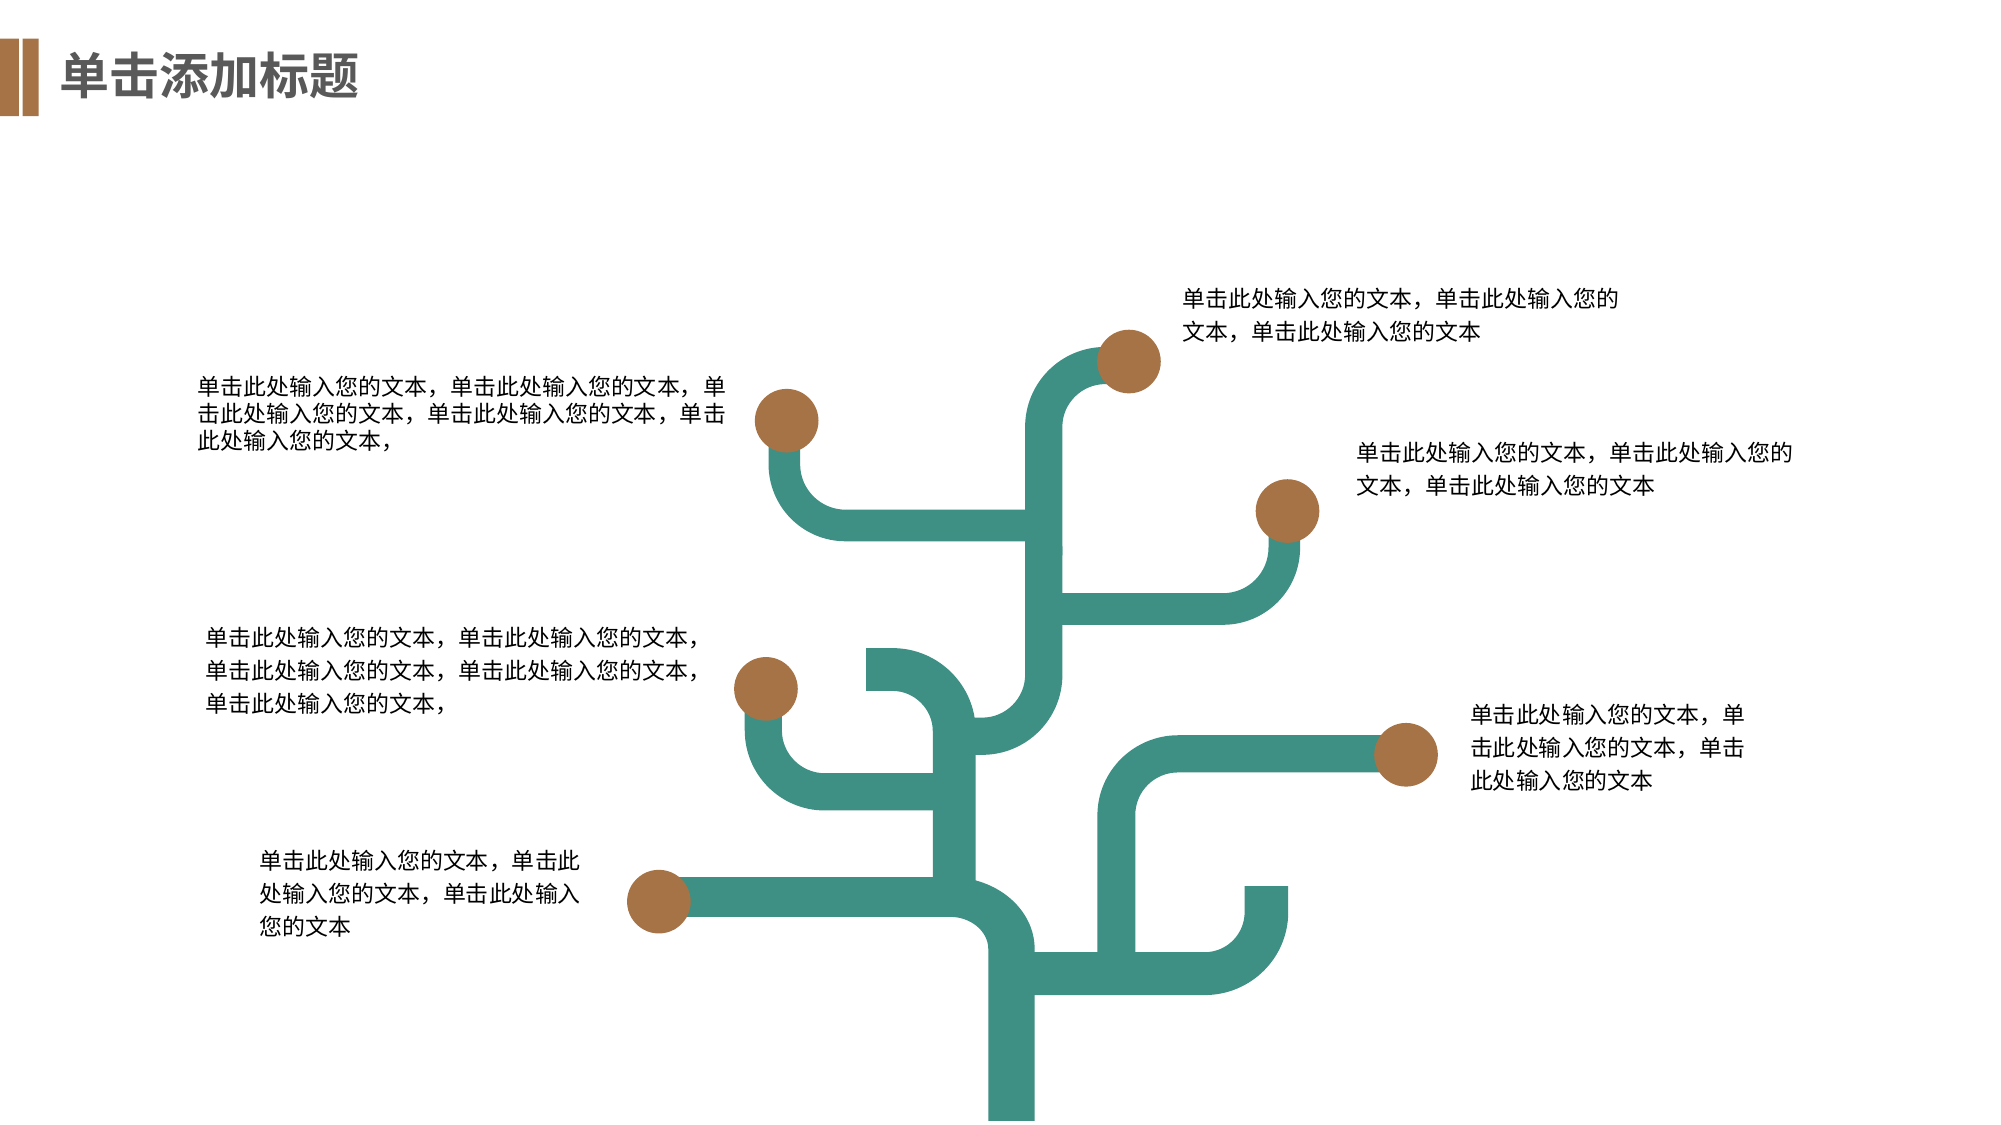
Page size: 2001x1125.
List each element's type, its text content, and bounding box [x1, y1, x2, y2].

text_box [1255, 479, 1320, 543]
text_box [866, 648, 976, 902]
text_box [768, 448, 1025, 542]
text_box 单击此处输入您的文本，单击此处输入您的文本，单击此处输入您的文本，单击此处输入您的文本，单击此处输入您的文本， [186, 366, 743, 460]
text_box [956, 556, 1063, 755]
text_box [1063, 537, 1301, 625]
text_box 单击此处输入您的文本，单击此处输入您的文本，单击此处输入您的文本 [247, 835, 616, 946]
text_box [22, 38, 40, 117]
text_box [754, 388, 819, 453]
text_box [681, 877, 1035, 1121]
text_box [1025, 347, 1106, 556]
text_box [1097, 735, 1380, 982]
text_box 单击添加标题 [44, 37, 540, 113]
text_box [734, 657, 798, 721]
text_box 单击此处输入您的文本，单击此处输入您的文本，单击此处输入您的文本 [1171, 273, 1641, 351]
text_box 单击此处输入您的文本，单击此处输入您的文本，单击此处输入您的文本 [1345, 427, 1815, 505]
text_box 单击此处输入您的文本，单击此处输入您的文本，单击此处输入您的文本 [1458, 689, 1778, 800]
text_box 单击此处输入您的文本，单击此处输入您的文本，单击此处输入您的文本，单击此处输入您的文本，单击此处输入您的文本， [194, 612, 725, 723]
text_box [0, 38, 20, 117]
text_box [627, 869, 691, 934]
text_box [744, 713, 954, 811]
text_box [1011, 886, 1289, 996]
text_box [1097, 329, 1161, 394]
text_box [1374, 722, 1438, 787]
